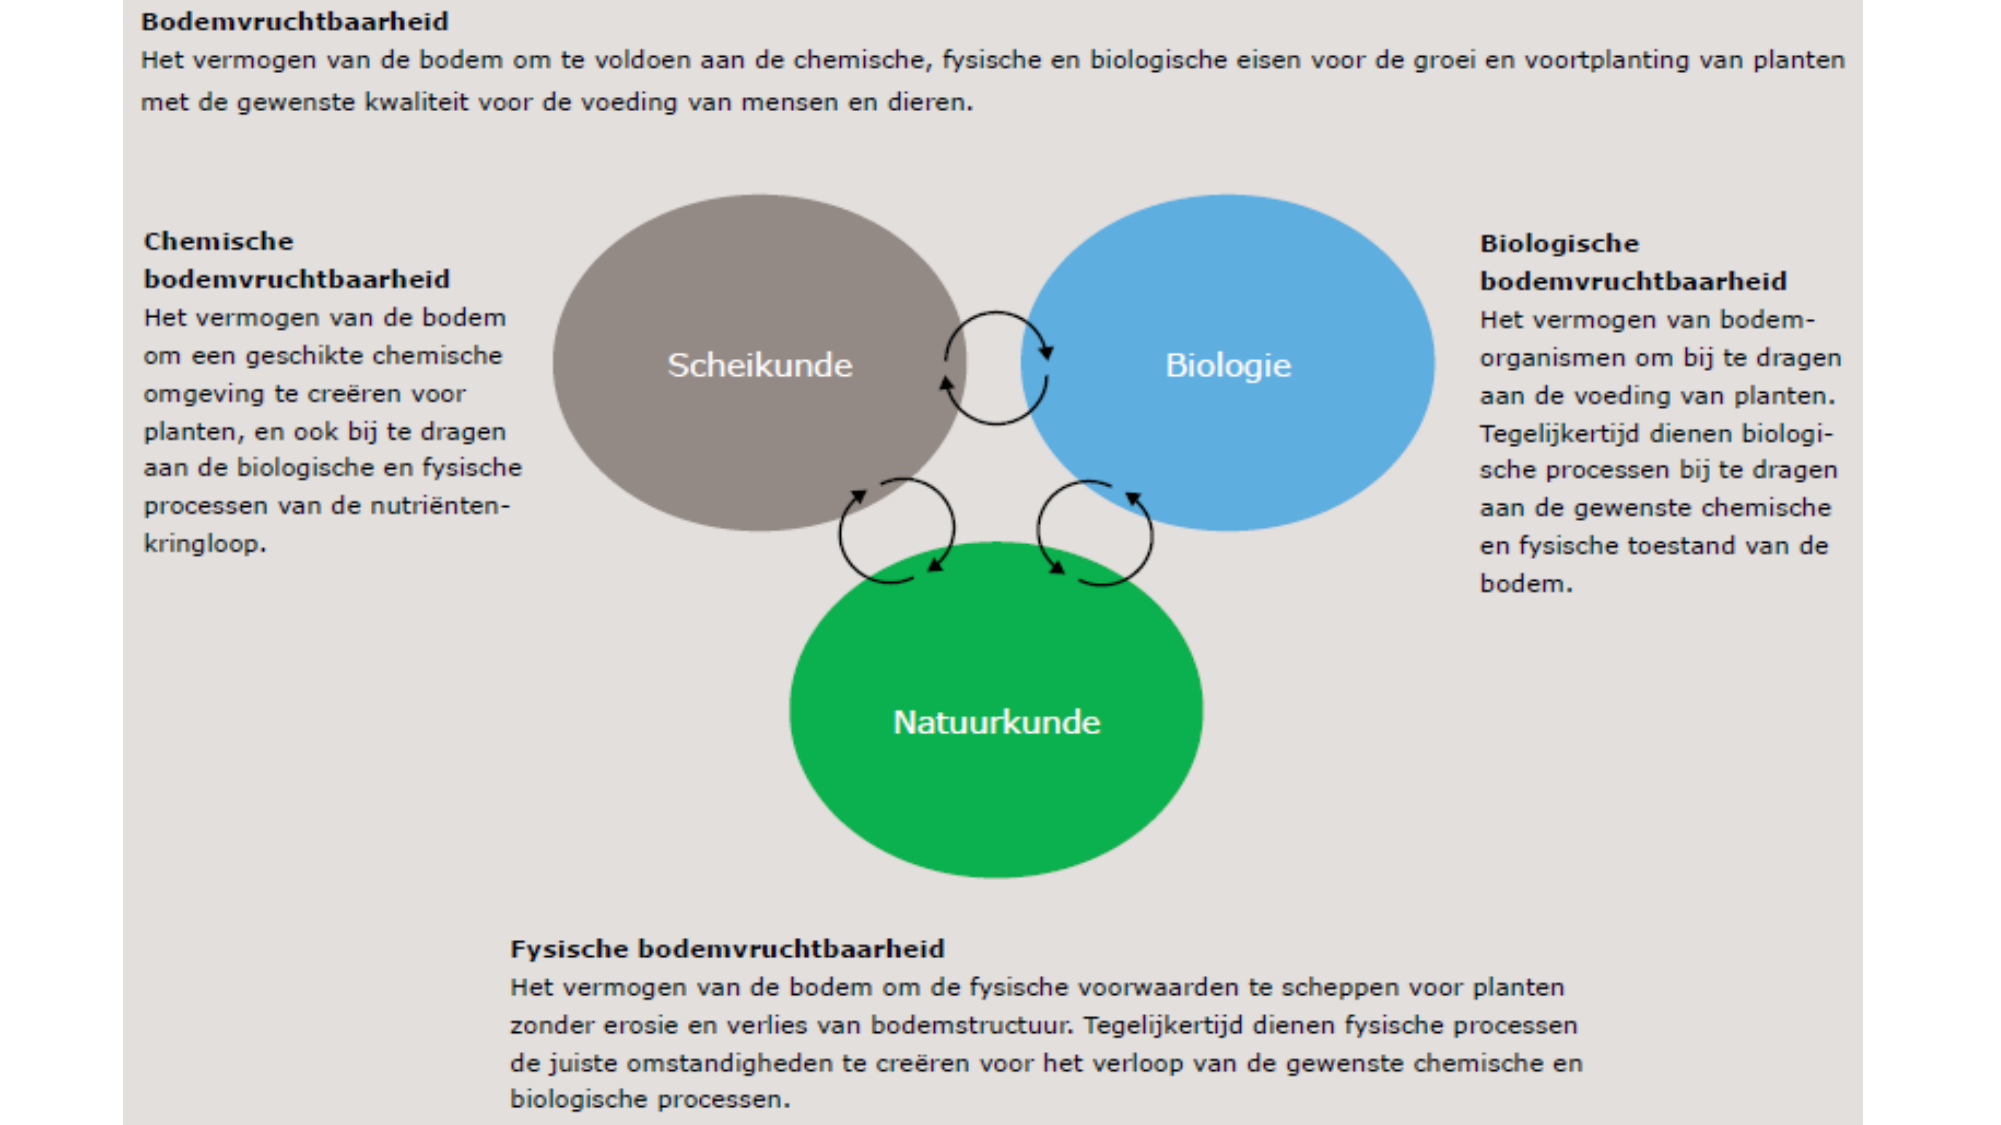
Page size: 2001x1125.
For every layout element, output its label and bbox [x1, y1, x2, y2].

picture [123, 0, 1863, 1125]
